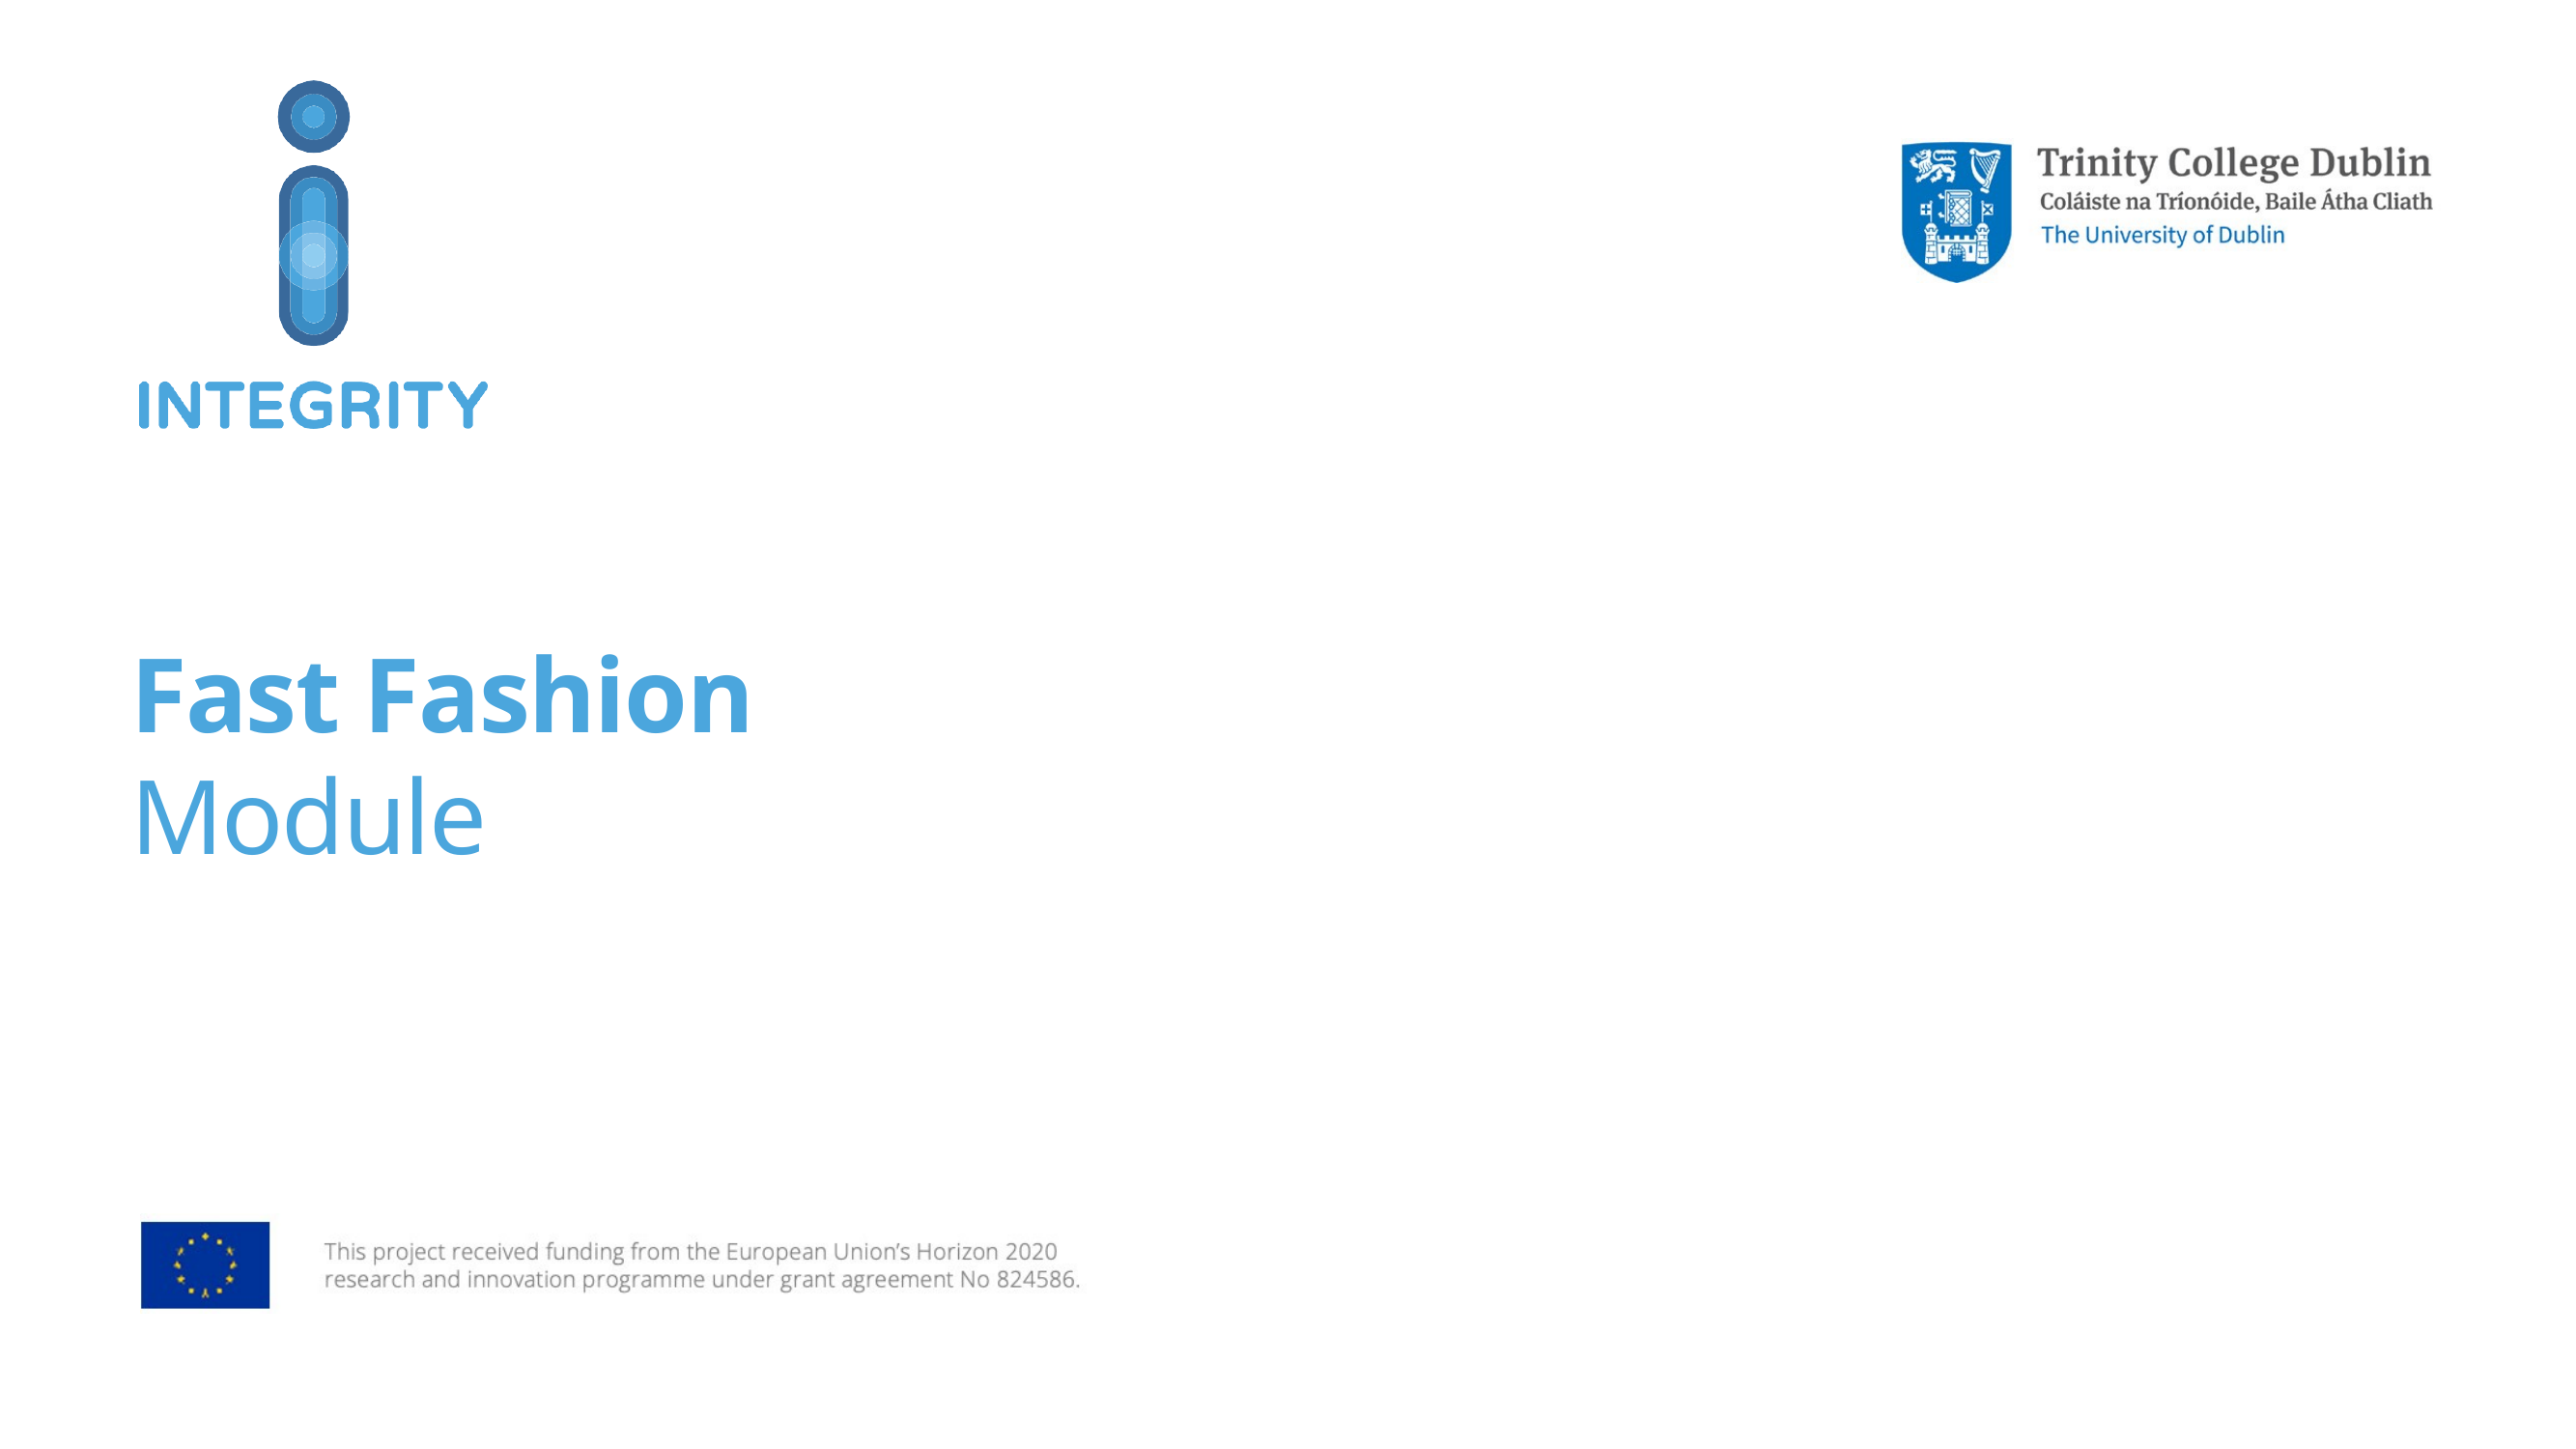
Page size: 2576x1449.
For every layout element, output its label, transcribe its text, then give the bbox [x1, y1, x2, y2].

picture [139, 80, 488, 430]
picture [1901, 138, 2441, 284]
title Fast Fashion Module [128, 630, 1530, 875]
picture [140, 1213, 1087, 1314]
